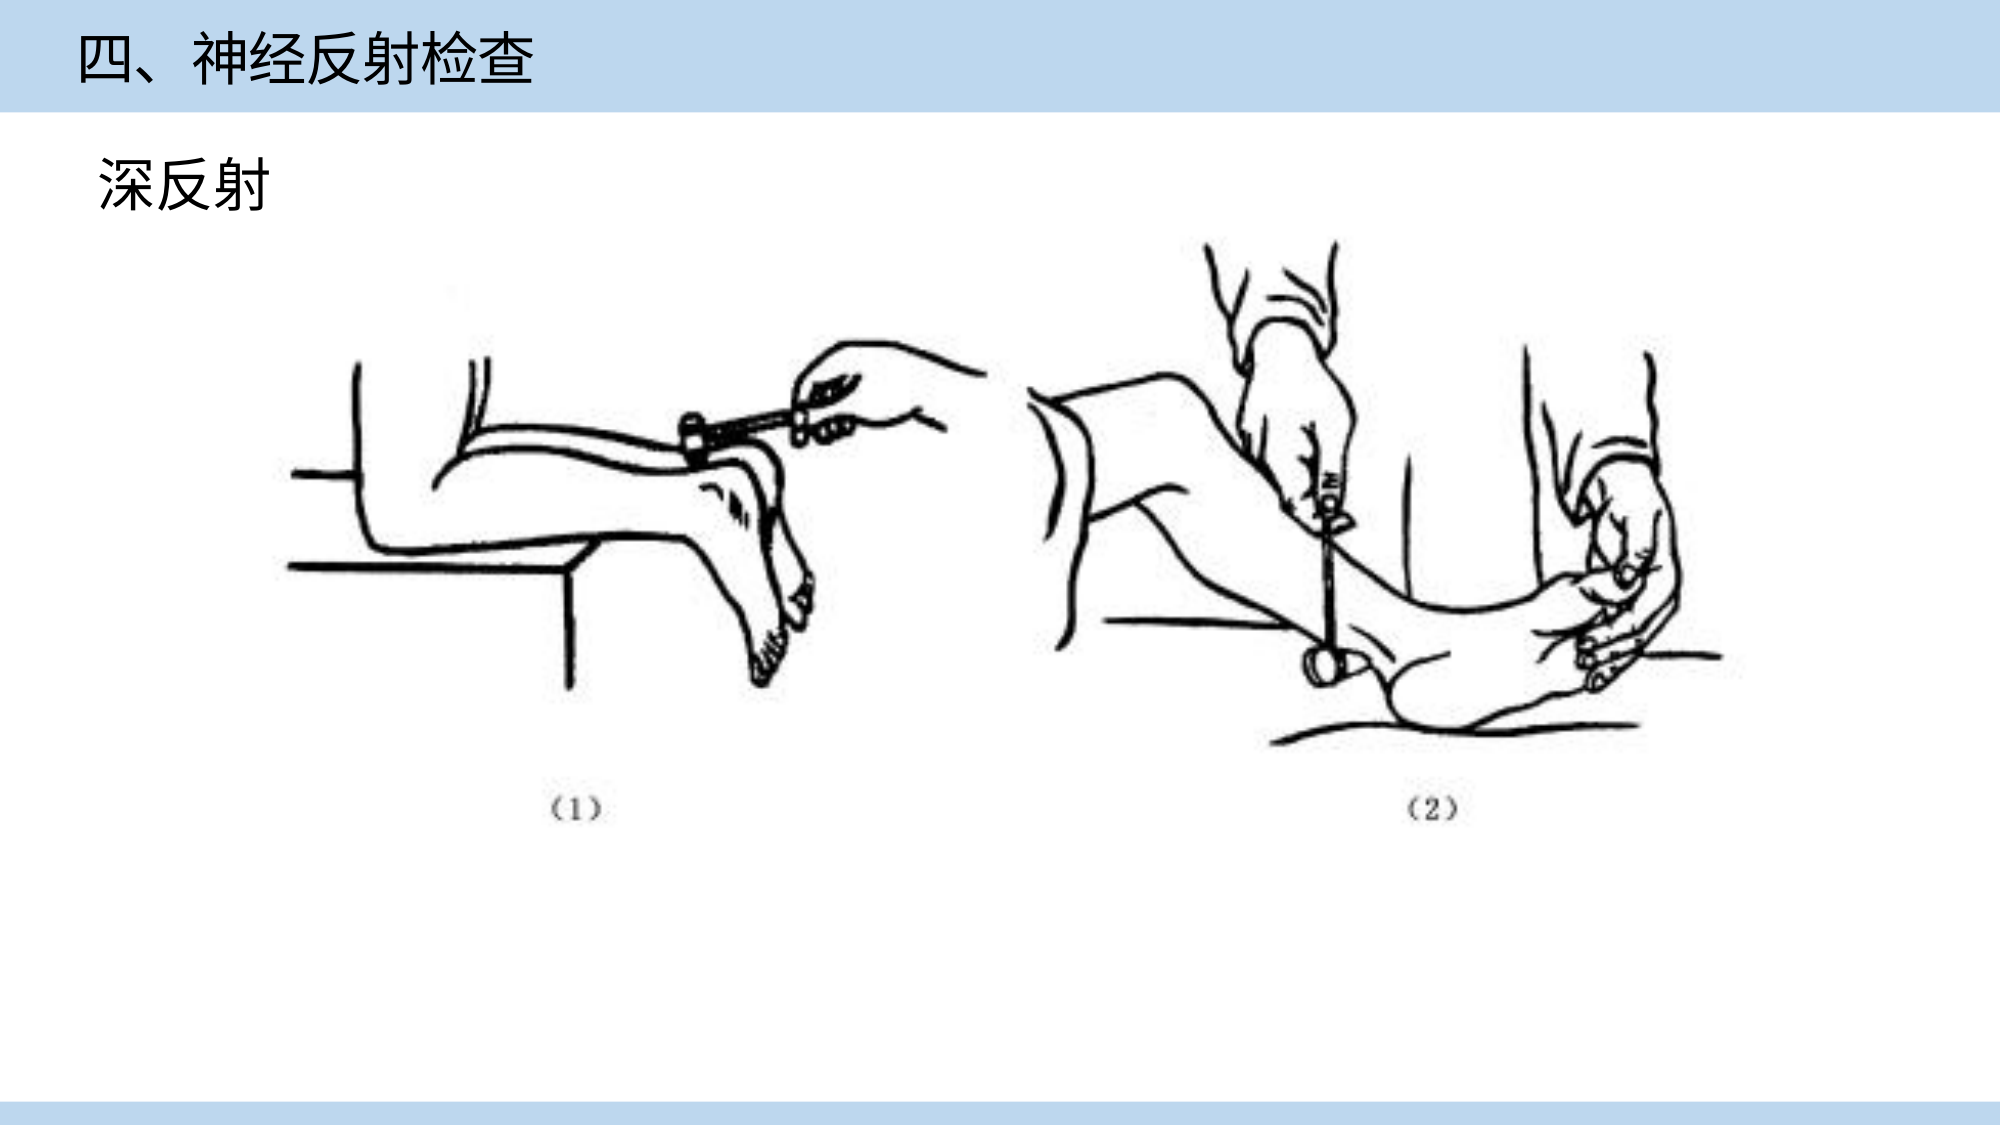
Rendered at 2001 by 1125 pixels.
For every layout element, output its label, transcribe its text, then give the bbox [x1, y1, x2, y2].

list 深反射 踝反射 [82, 140, 1951, 1095]
text_box 四、神经反射检查 [37, 15, 802, 168]
picture [249, 213, 1783, 858]
